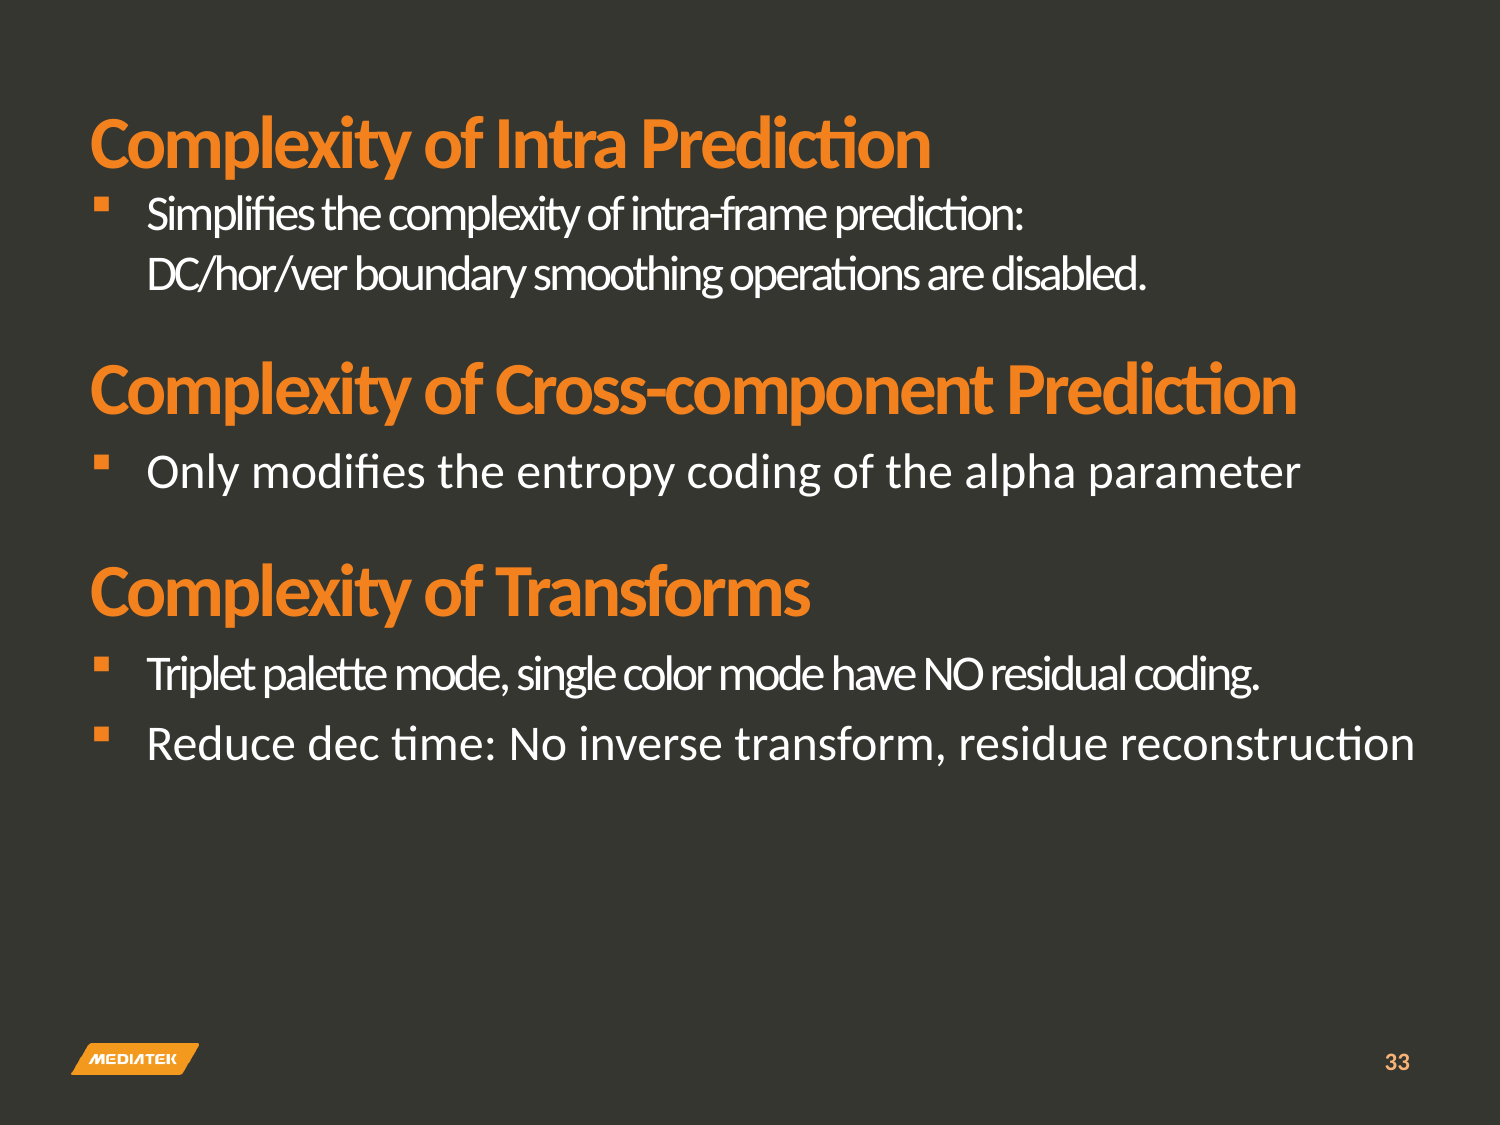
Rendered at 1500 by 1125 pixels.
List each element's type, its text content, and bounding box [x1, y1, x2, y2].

title Complexity of Intra Prediction [75, 45, 1425, 172]
text_box Triplet palette mode, single color mode have NO residual coding. Reduce dec time: No inverse transform, residue reconstruction [75, 633, 1471, 929]
picture [71, 1043, 199, 1075]
list Simplifies the complexity of intra-frame prediction: DC/hor/ver boundary smoothing operations are disabled. [75, 172, 1471, 327]
text_box Complexity of Transforms [75, 592, 1426, 633]
slide_number 33 [1251, 1029, 1425, 1090]
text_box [74, 290, 1426, 585]
